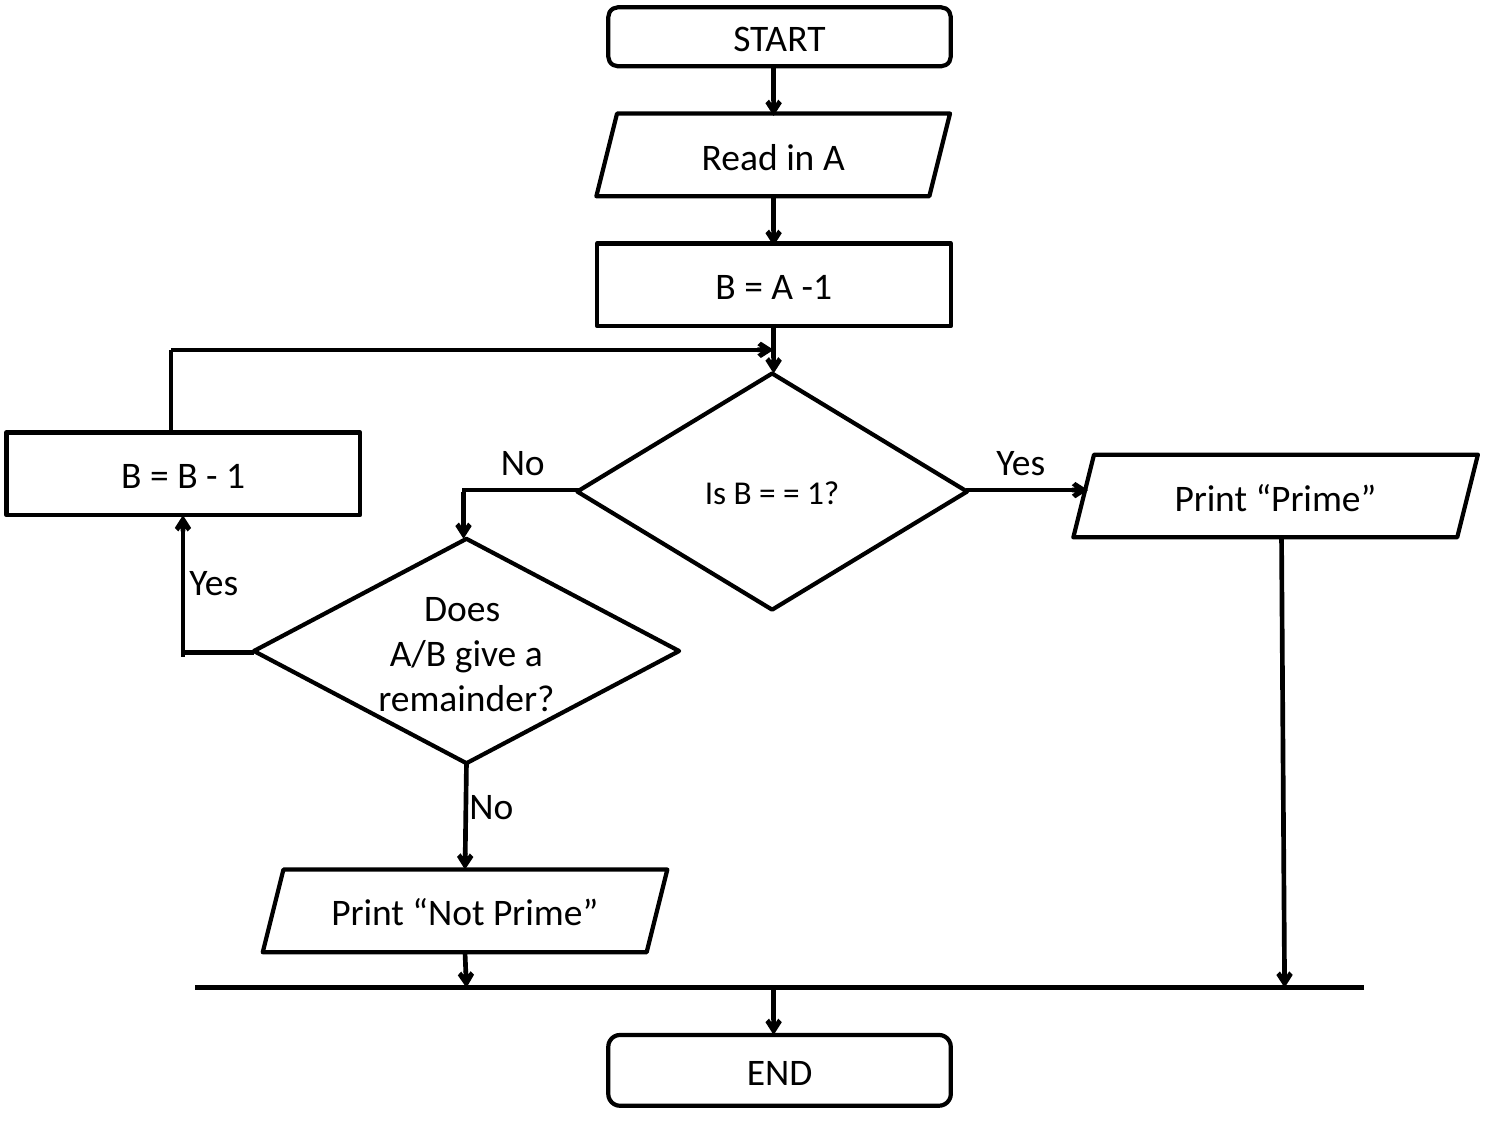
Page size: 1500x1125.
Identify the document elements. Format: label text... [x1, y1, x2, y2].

text_box Print “Not Prime” [260, 867, 670, 955]
text_box END [606, 1032, 953, 1108]
text_box No [486, 431, 560, 489]
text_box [1281, 538, 1285, 988]
text_box Does A/B give a remainder? [252, 537, 682, 765]
text_box Yes [981, 431, 1077, 489]
text_box B = A -1 [595, 241, 953, 328]
text_box Print “Prime” [1071, 452, 1480, 540]
text_box Yes [174, 550, 178, 611]
text_box Read in A [594, 111, 953, 199]
text_box No [454, 775, 459, 835]
text_box B = B - 1 [4, 430, 362, 517]
text_box No [472, 775, 550, 835]
text_box Yes [187, 550, 254, 611]
text_box START [606, 5, 953, 69]
text_box Is B = = 1? [577, 372, 967, 612]
